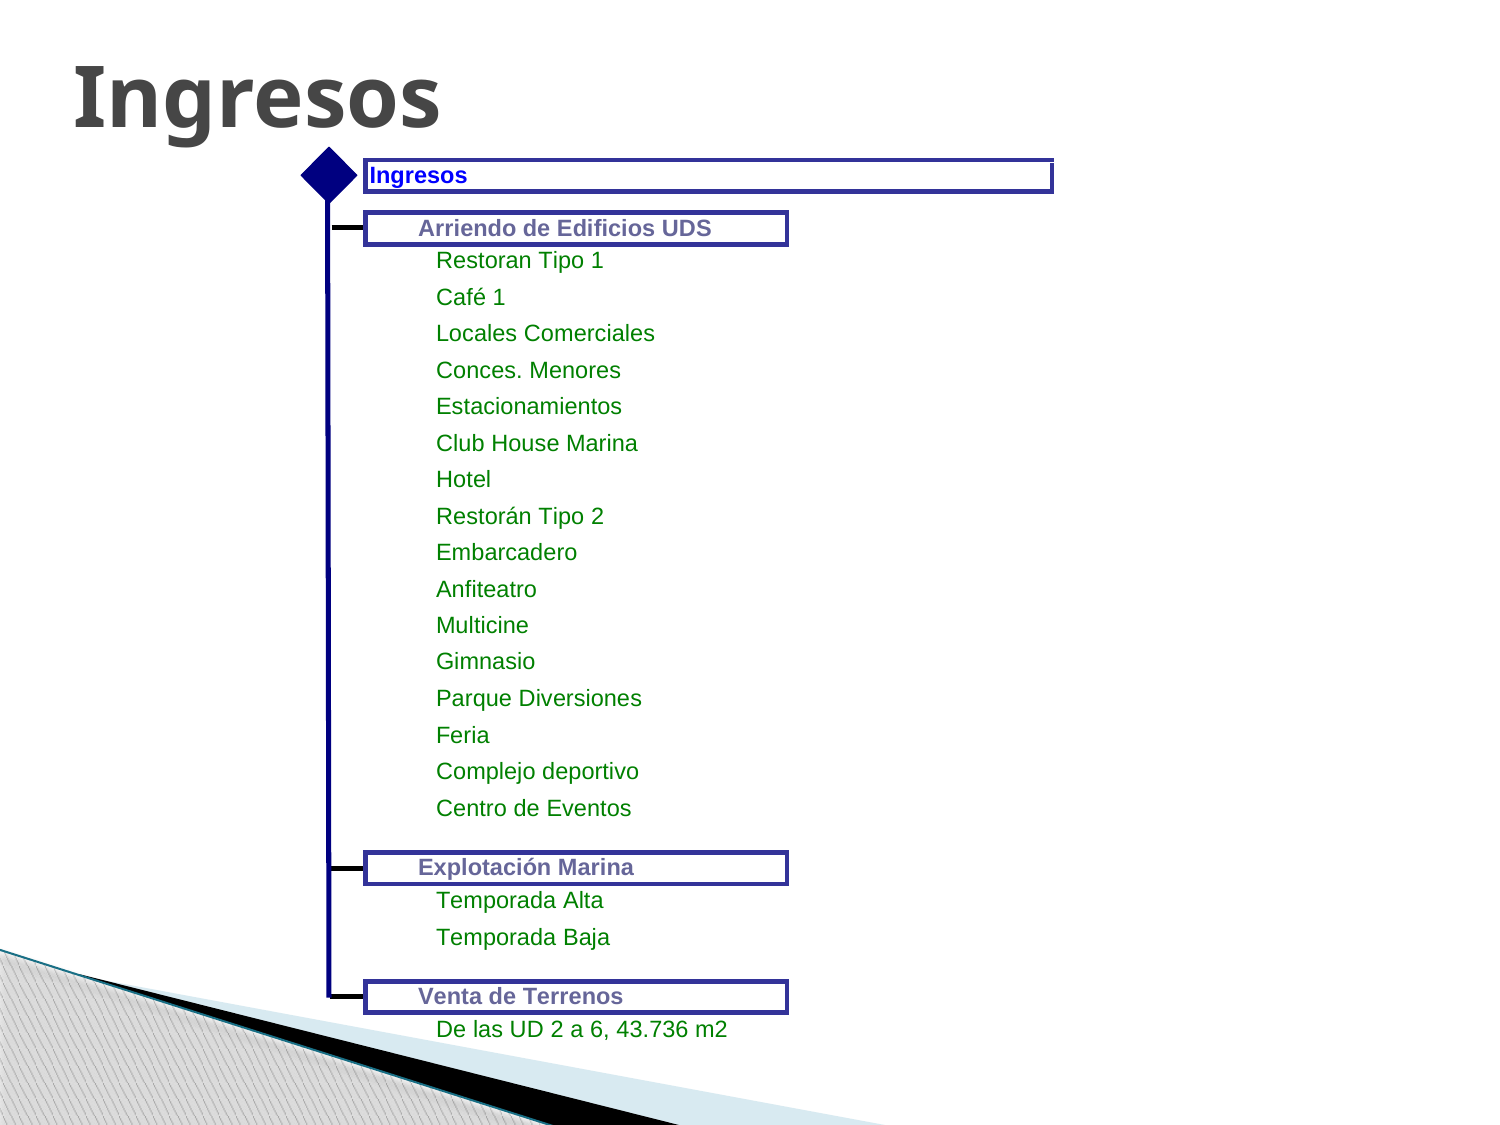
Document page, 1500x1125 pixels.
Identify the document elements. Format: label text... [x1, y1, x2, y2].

picture [198, 128, 1159, 1074]
text_box Ingresos [58, 0, 1409, 188]
